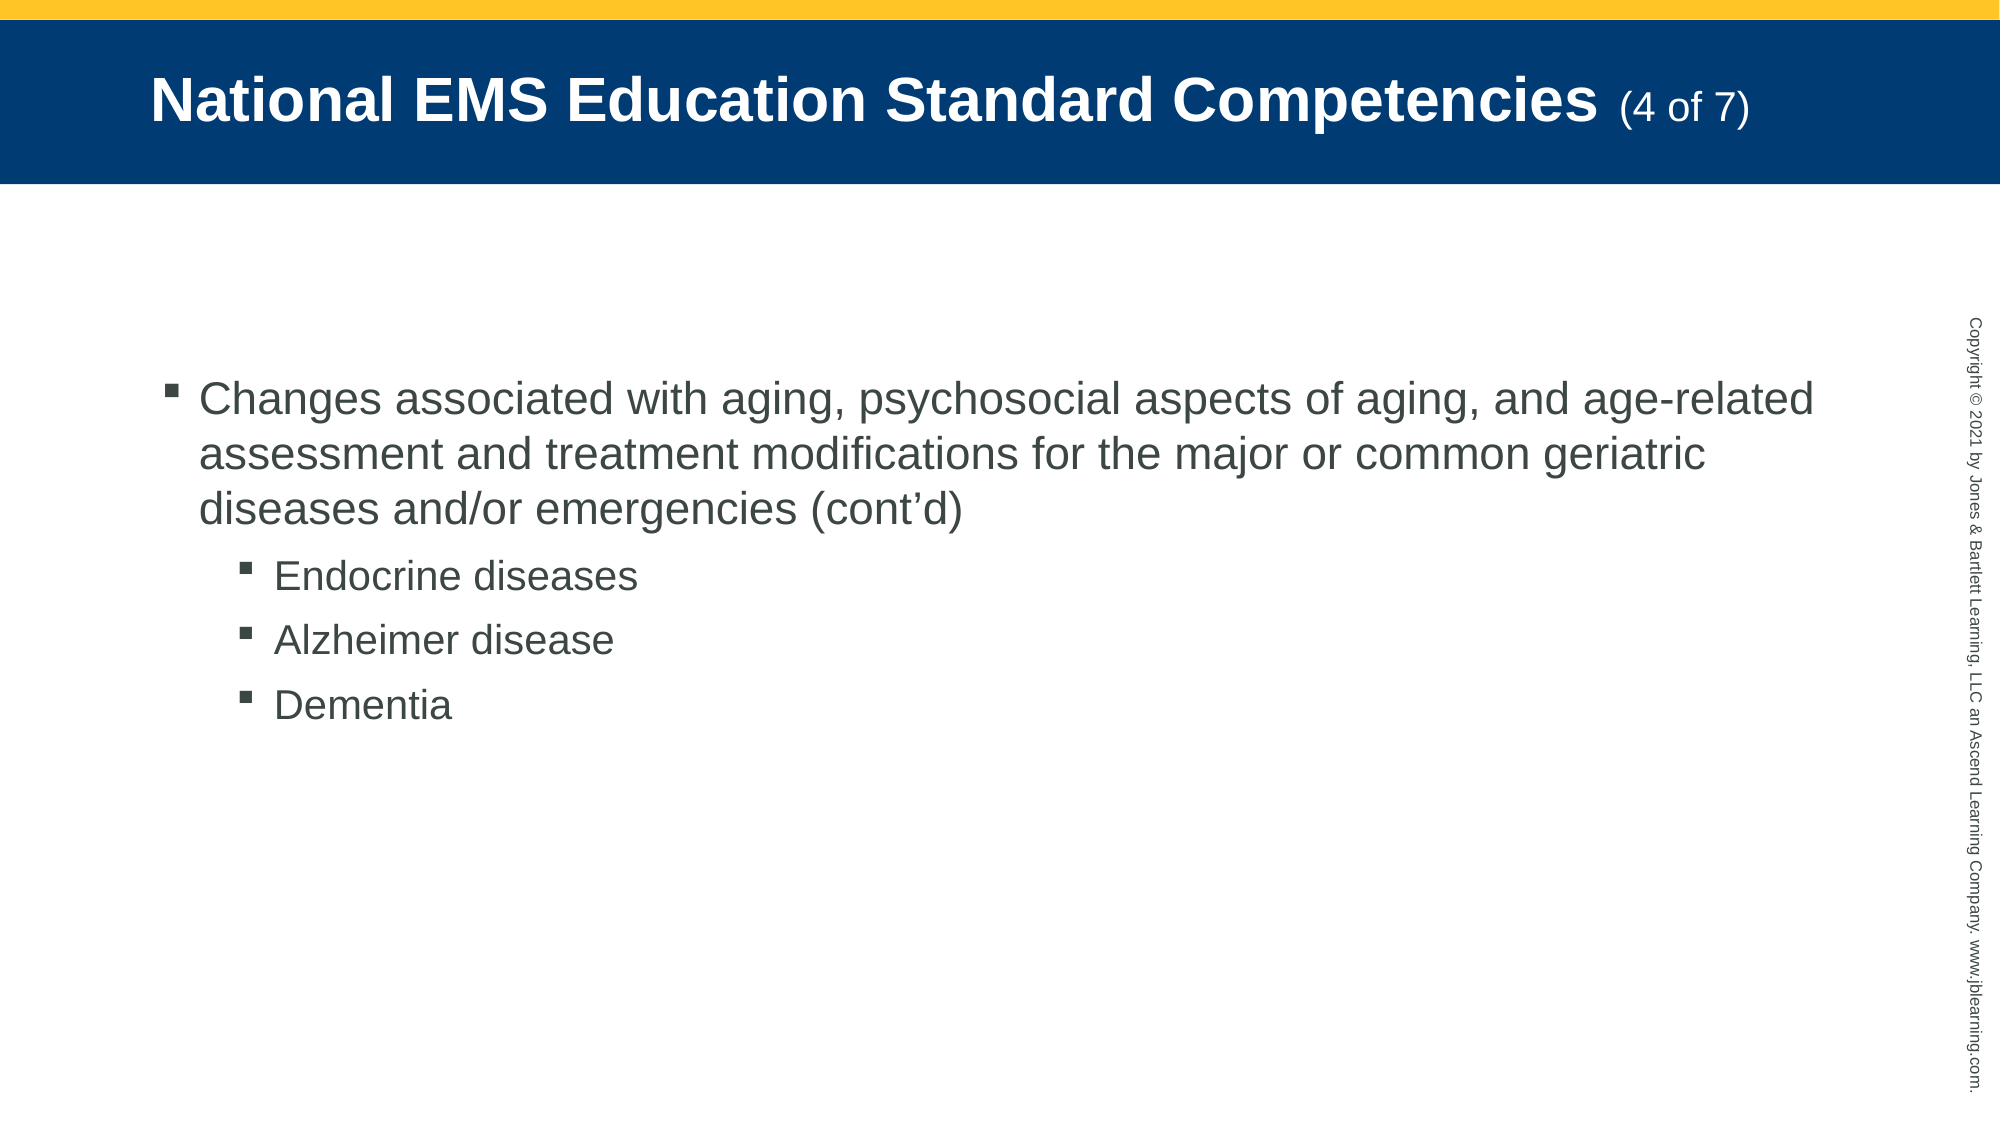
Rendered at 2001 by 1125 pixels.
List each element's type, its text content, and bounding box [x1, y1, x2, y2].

title National EMS Education Standard Competencies (4 of 7) [0, 19, 2000, 185]
list Changes associated with aging, psychosocial aspects of aging, and age-related assessment and treatment modifications for the major or common geriatric diseases and/or emergencies (cont’d) Endocrine diseases Alzheimer disease Dementia [146, 361, 1859, 1016]
